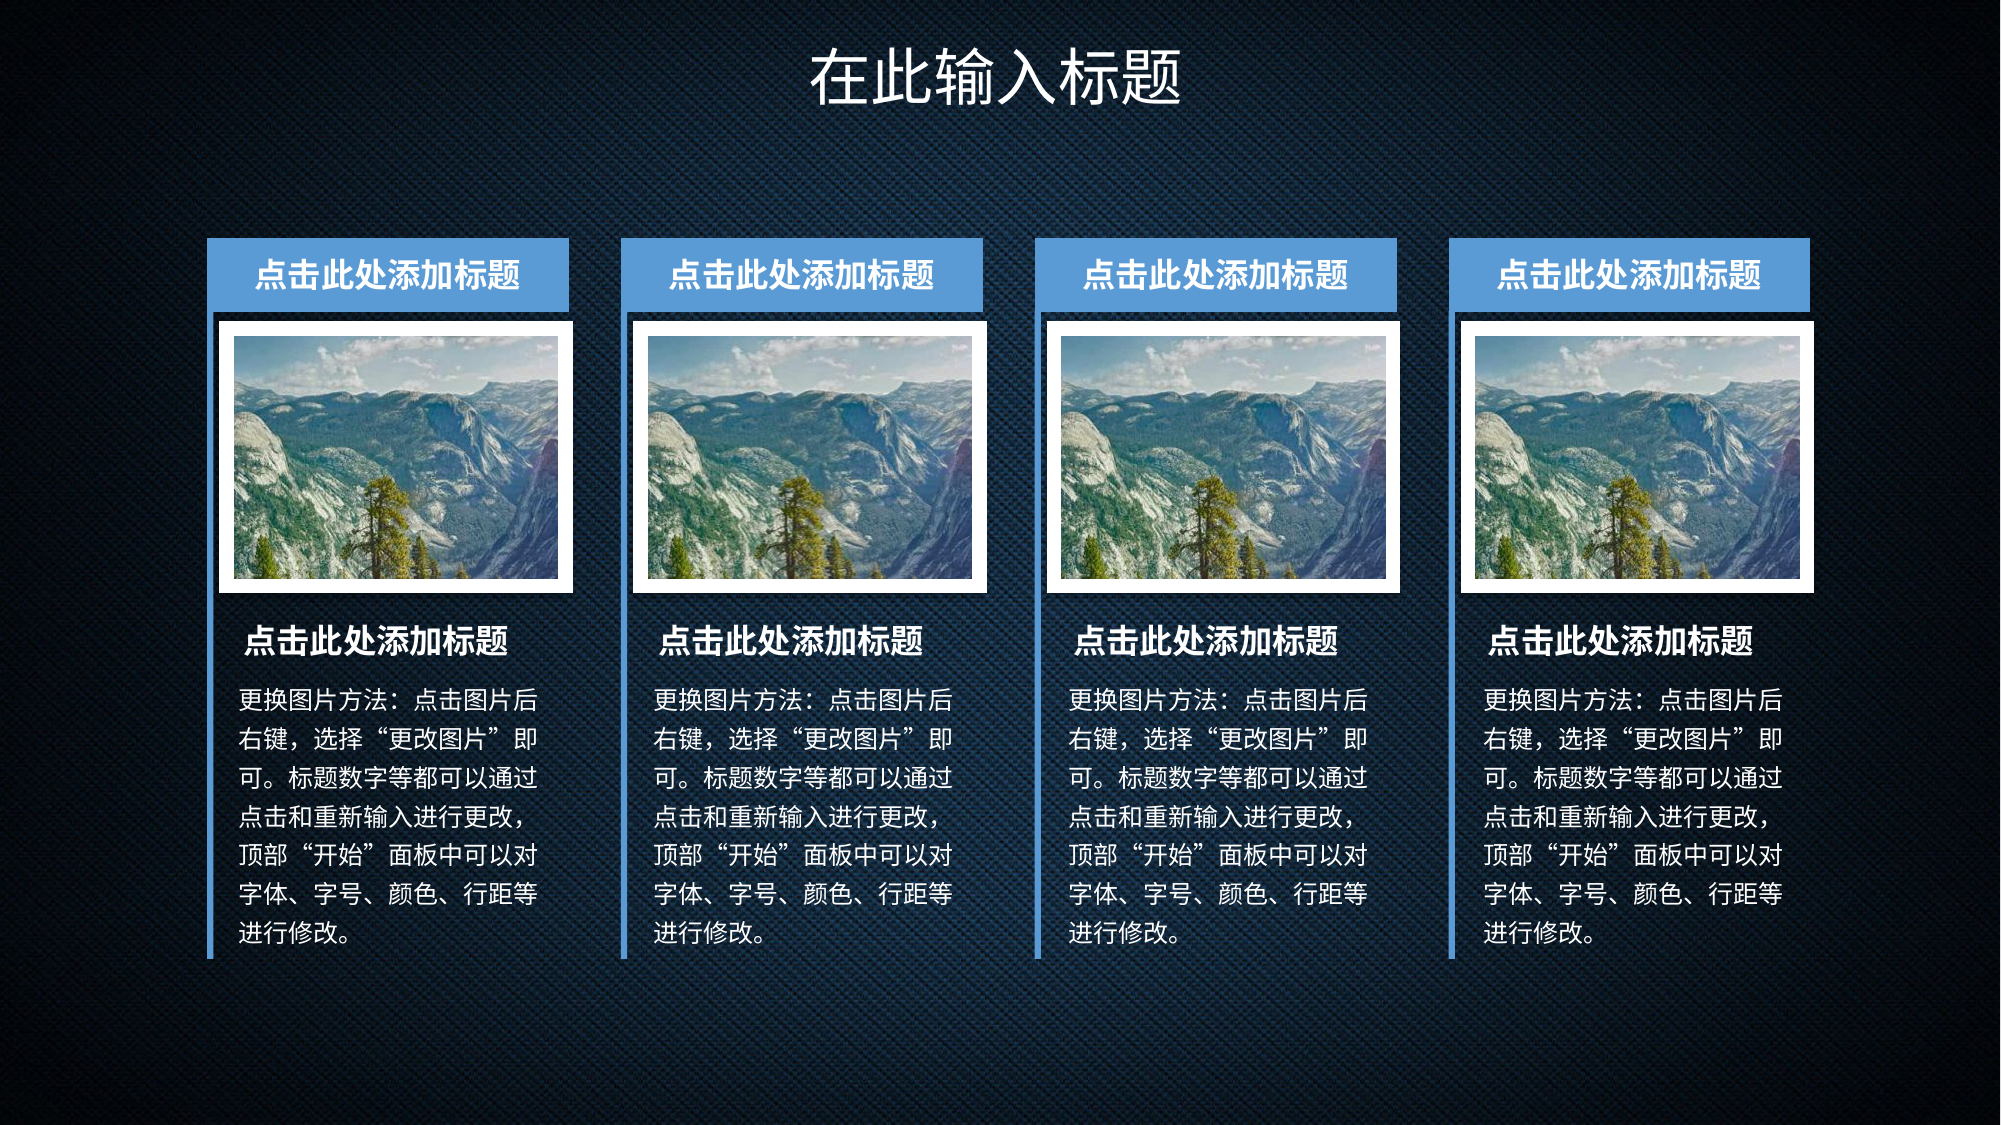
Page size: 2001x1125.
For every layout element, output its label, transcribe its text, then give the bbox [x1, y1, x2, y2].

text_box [1053, 612, 1384, 956]
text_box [639, 612, 969, 956]
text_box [1468, 612, 1799, 956]
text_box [224, 612, 554, 956]
text_box 在此输入标题 [638, 30, 1354, 121]
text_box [208, 239, 568, 959]
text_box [1035, 239, 1396, 959]
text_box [621, 239, 982, 959]
picture [0, 0, 2001, 1125]
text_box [1449, 239, 1810, 959]
